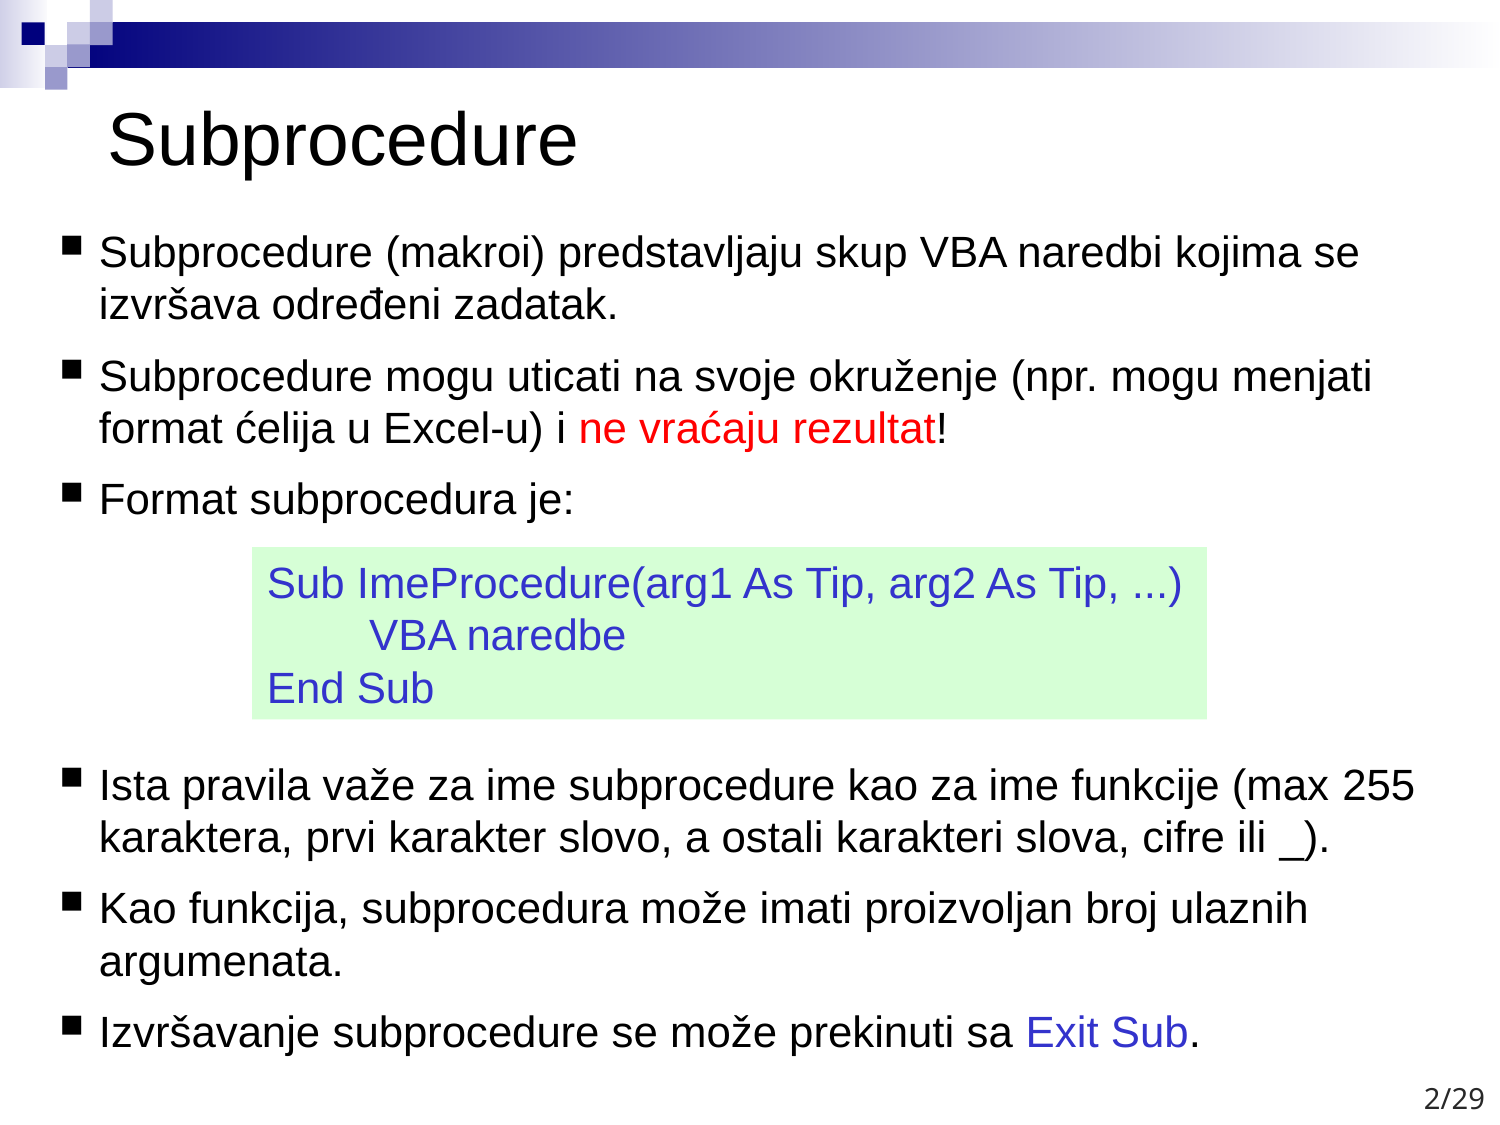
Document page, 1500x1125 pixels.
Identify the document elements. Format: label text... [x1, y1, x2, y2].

text_box Subprocedure (makroi) predstavljaju skup VBA naredbi kojima se izvršava određeni zadatak. Subprocedure mogu uticati na svoje okruženje (npr. mogu menjati format ćelija u Excel-u) i ne vraćaju rezultat! Format subprocedura je: Ista pravila važe za ime subprocedure kao za ime funkcije (max 255 karaktera, prvi karakter slovo, a ostali karakteri slova, cifre ili _). Kao funkcija, subprocedura može imati proizvoljan broj ulaznih argumenata. Izvršavanje subprocedure se može prekinuti sa Exit Sub. [50, 216, 1453, 1078]
text_box 2/29 [1374, 1072, 1500, 1123]
title Subprocedure [92, 75, 610, 197]
text_box Sub ImeProcedure(arg1 As Tip, arg2 As Tip, ...) VBA naredbe End Sub [252, 547, 1207, 720]
